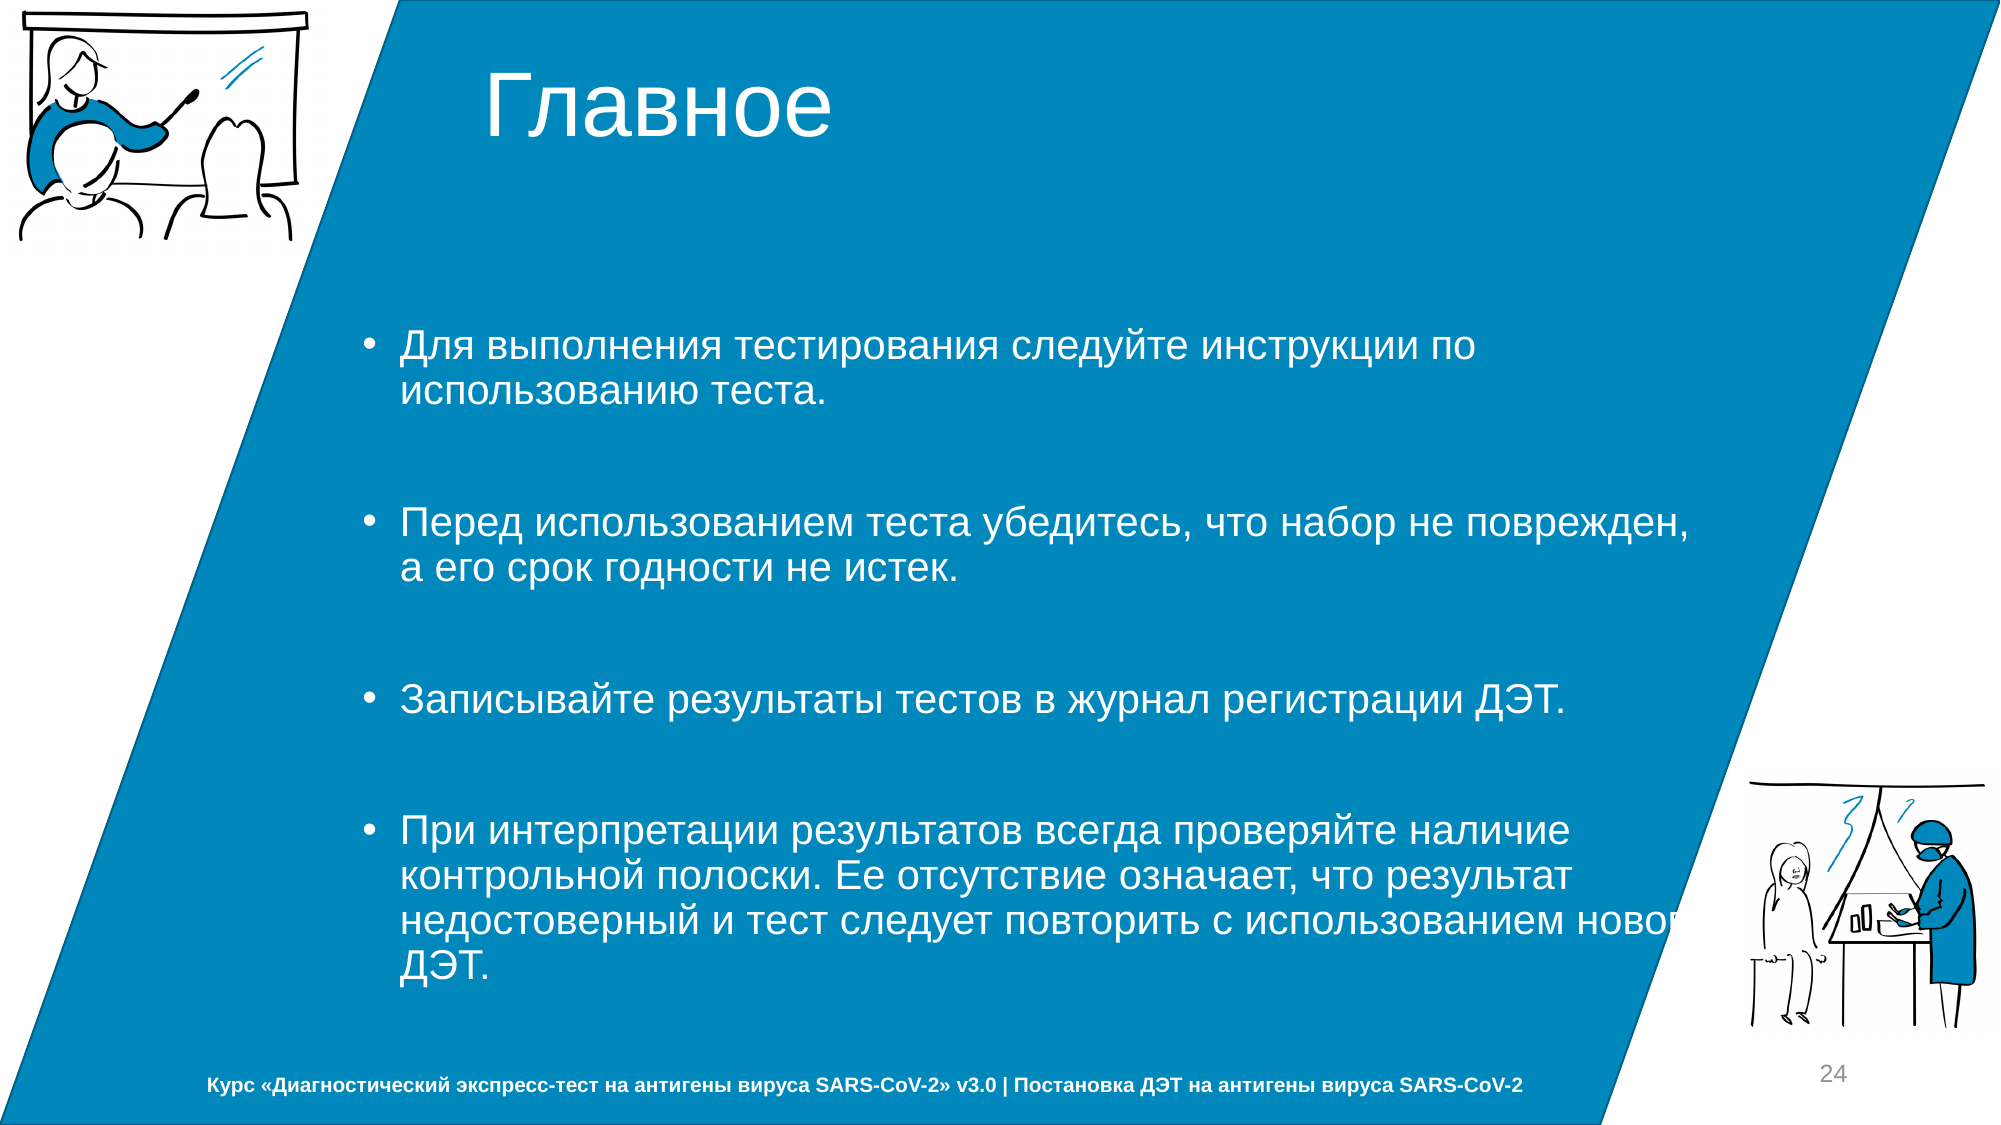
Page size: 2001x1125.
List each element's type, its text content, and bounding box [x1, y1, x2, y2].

slide_number 24 [1609, 1042, 1863, 1103]
picture [1743, 770, 1999, 1034]
picture [0, 0, 326, 255]
footer Курс «Диагностический экспресс-тест на антигены вируса SARS-CoV-2» v3.0 | Постановка ДЭТ на антигены вируса SARS-CoV-2 [137, 1042, 1598, 1125]
text_box Для выполнения тестирования следуйте инструкции по использованию теста. Перед использованием теста убедитесь, что набор не поврежден, а его срок годности не истек. Записывайте результаты тестов в журнал регистрации ДЭТ. При интерпретации результатов всегда проверяйте наличие контрольной полоски. Ее отсутствие означает, что результат недостоверный и тест следует повторить с использованием нового ДЭТ. [347, 316, 1725, 1045]
text_box [0, 0, 2000, 1125]
text_box Главное [468, 49, 1236, 205]
